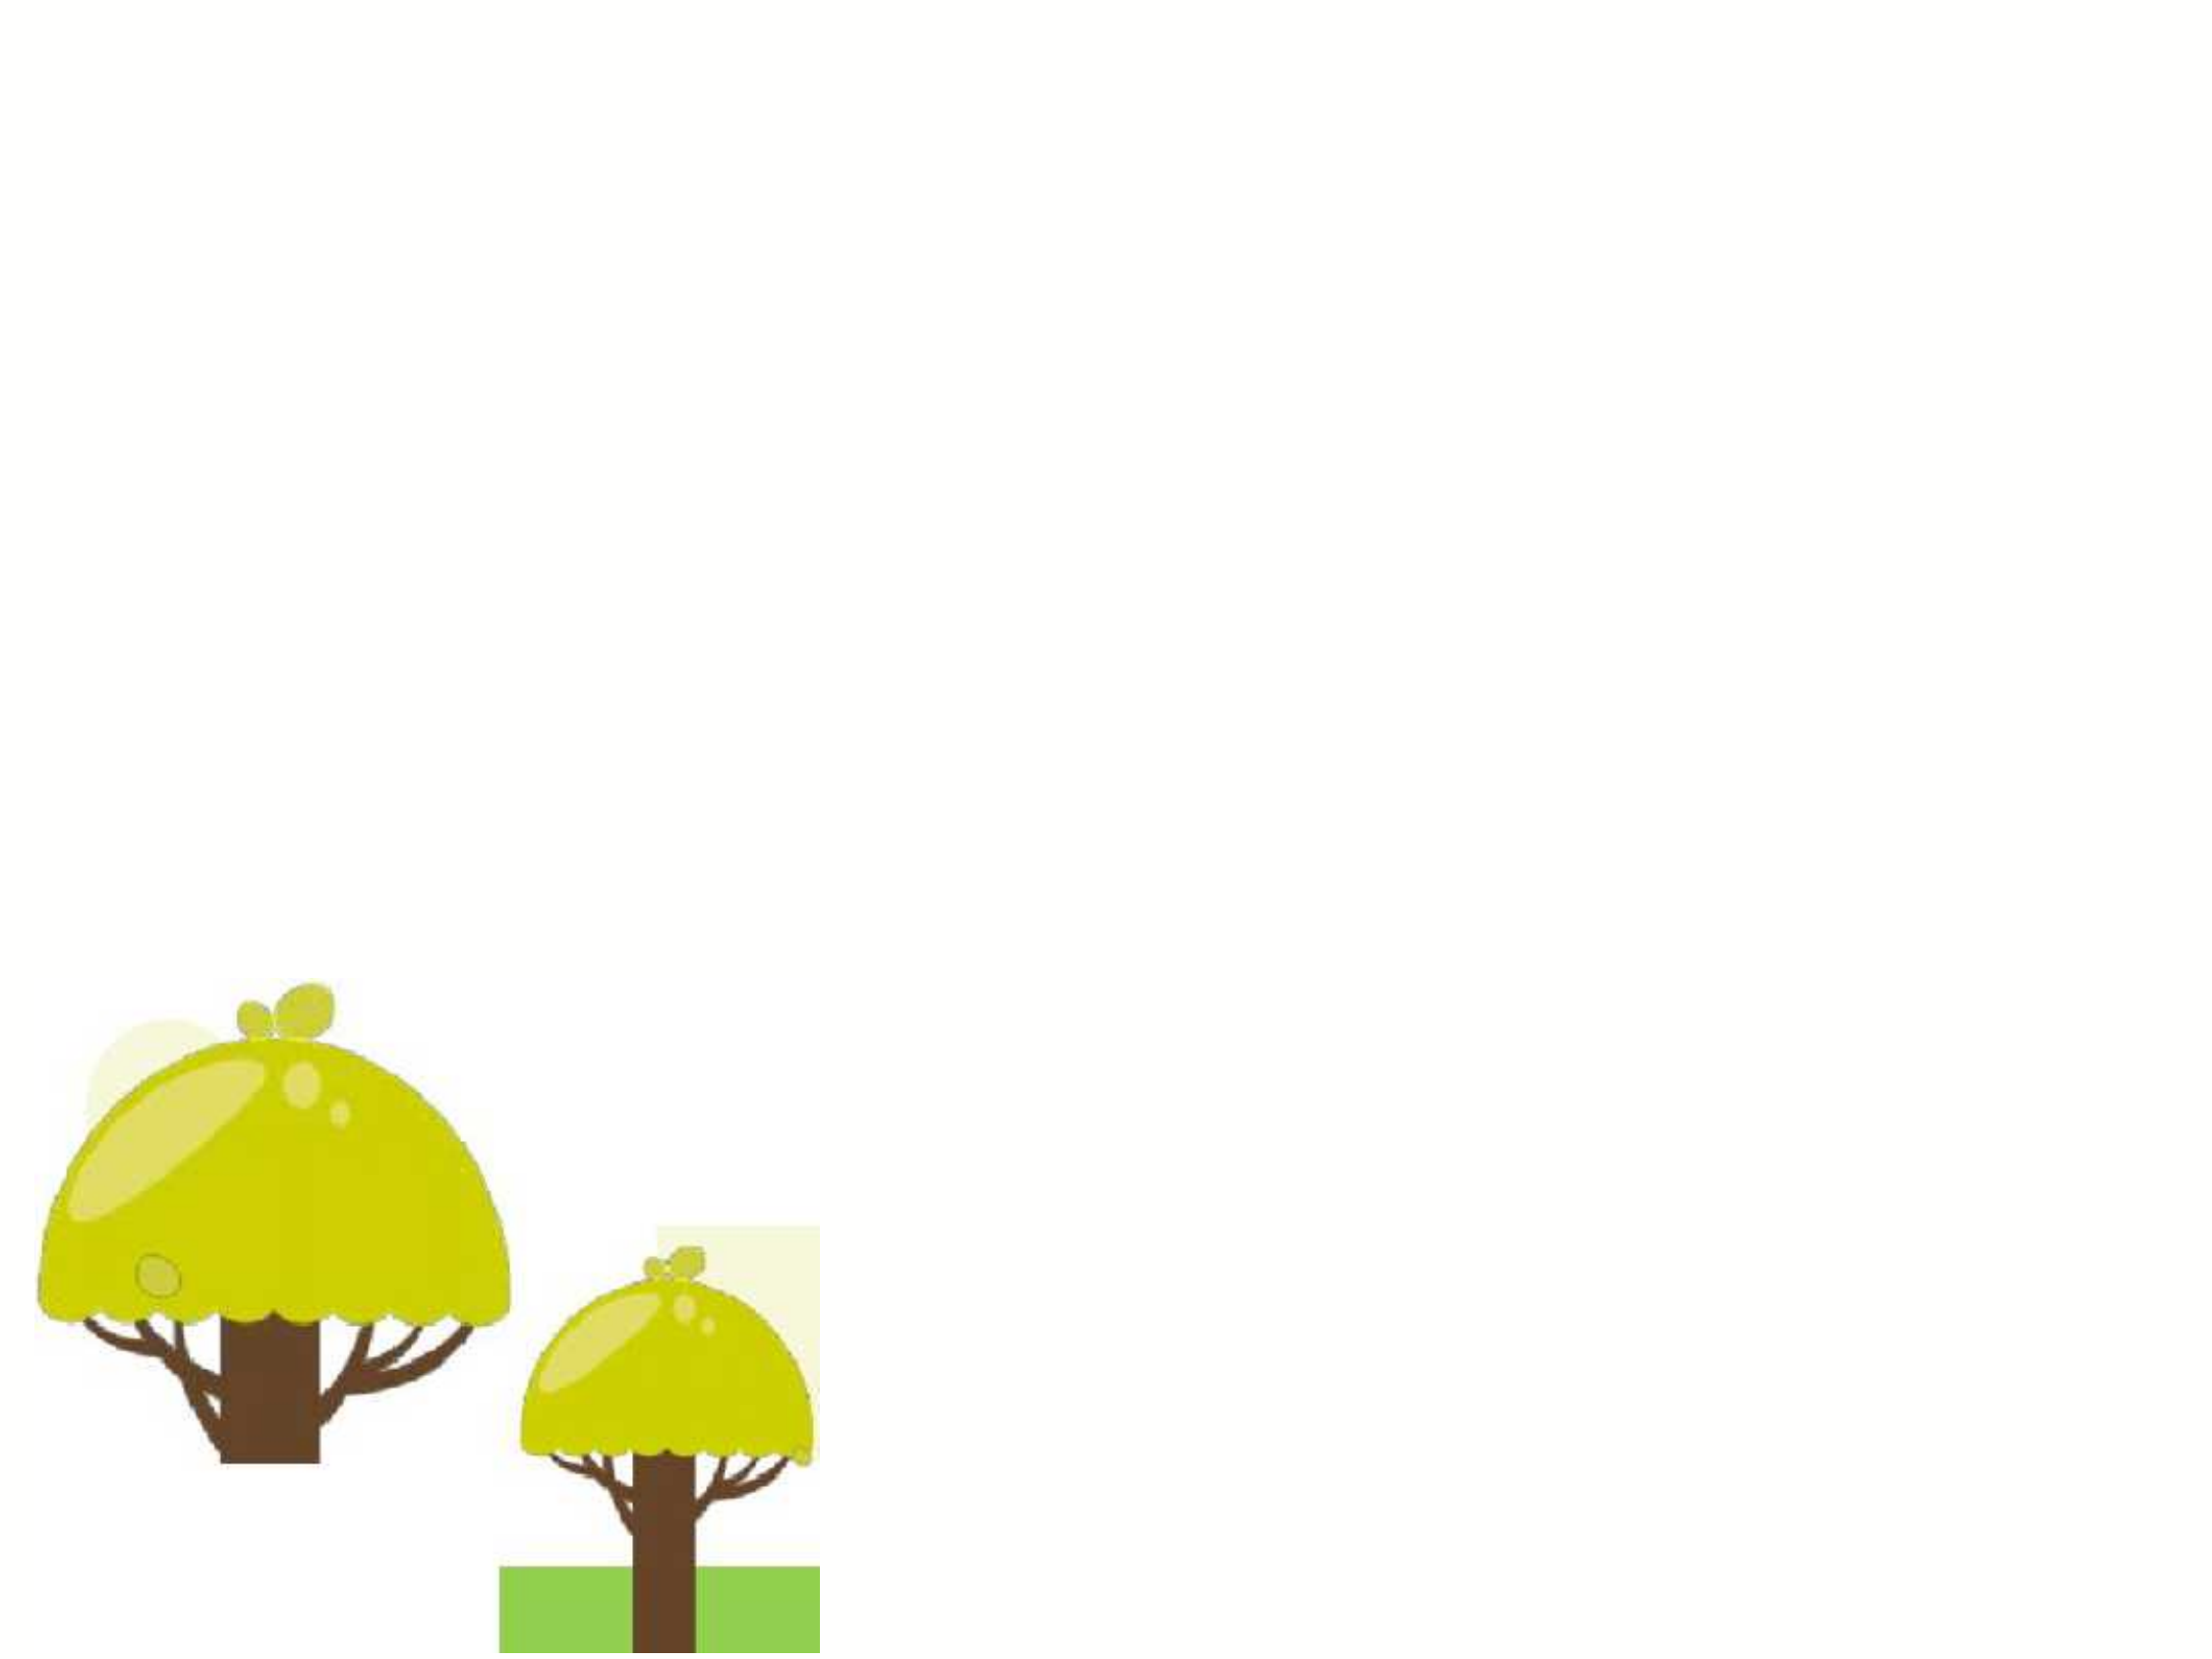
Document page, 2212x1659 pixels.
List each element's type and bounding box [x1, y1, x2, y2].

picture [34, 978, 820, 1653]
